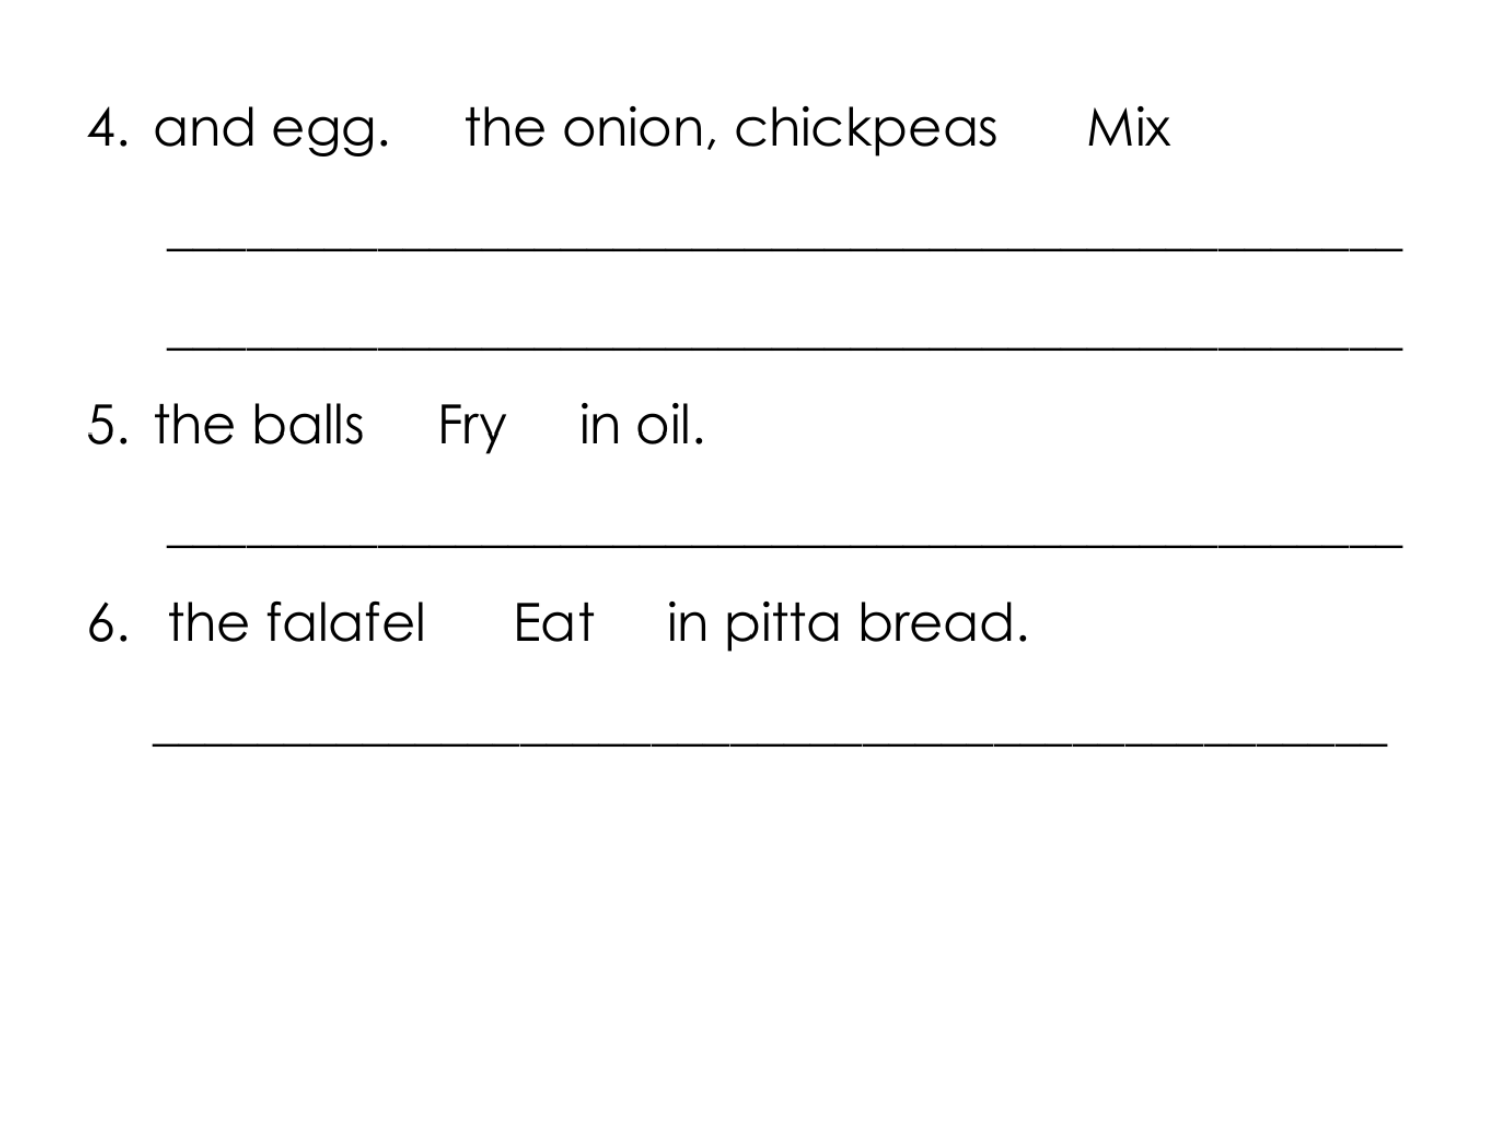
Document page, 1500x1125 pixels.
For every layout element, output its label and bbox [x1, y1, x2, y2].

picture [5, 77, 1491, 788]
